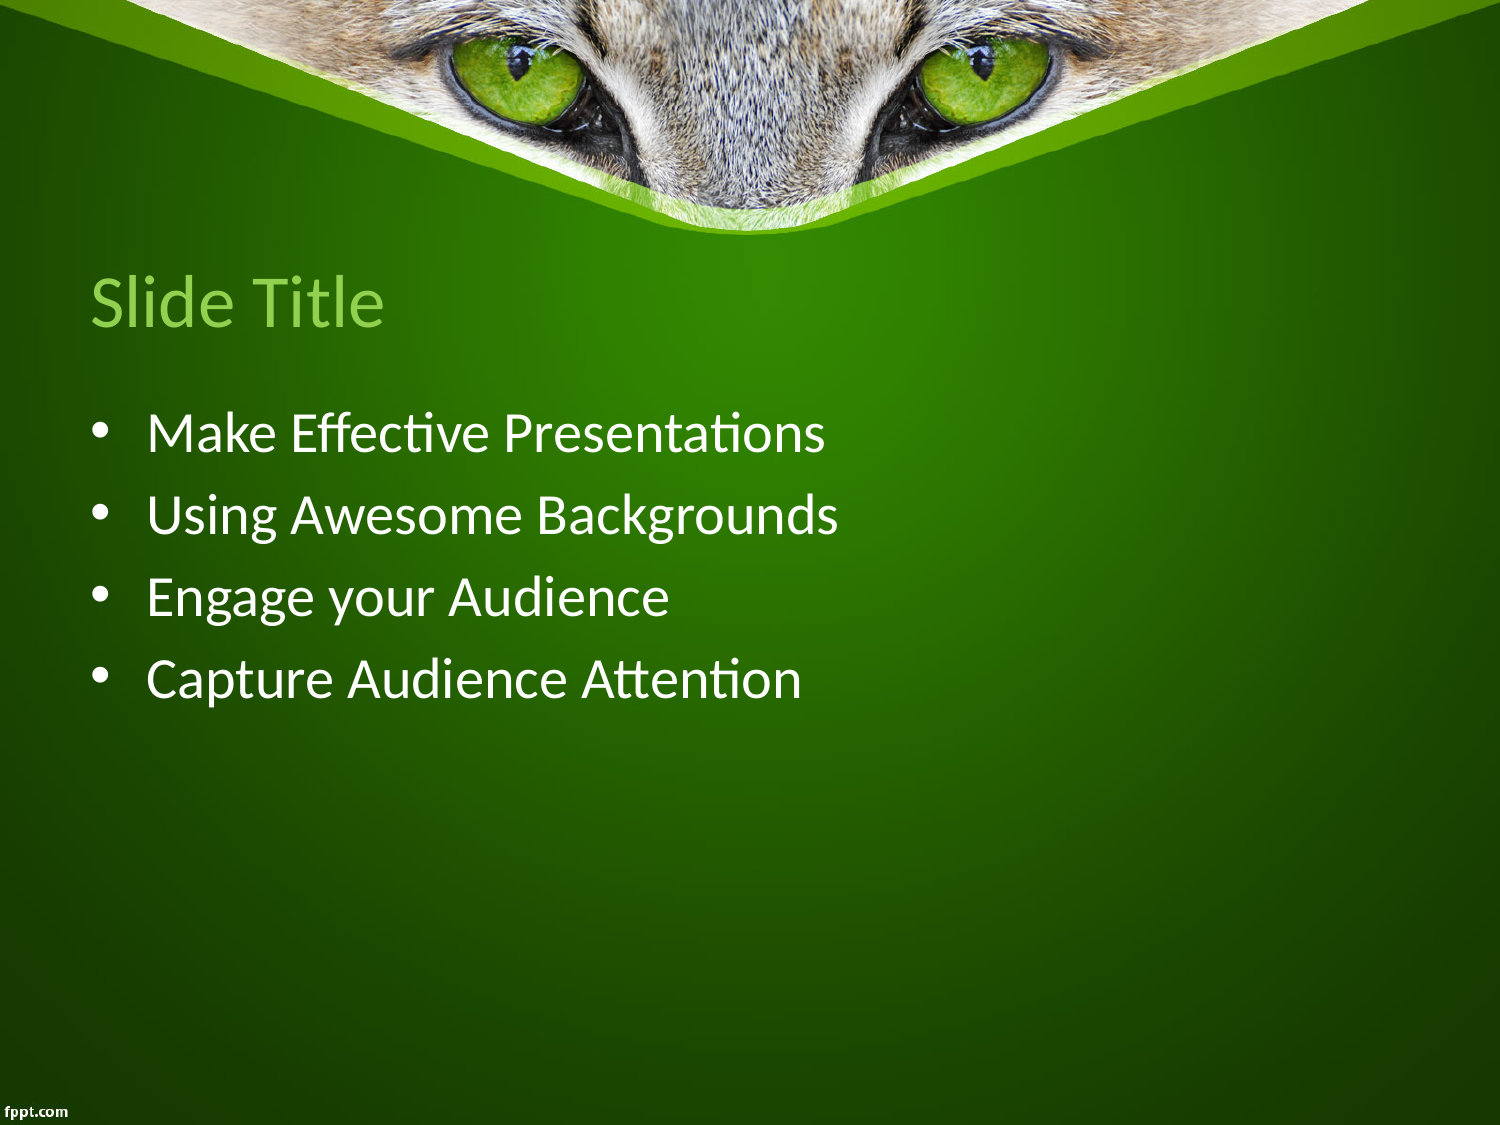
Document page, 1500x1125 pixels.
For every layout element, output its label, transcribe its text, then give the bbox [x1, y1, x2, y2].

list Make Effective Presentations Using Awesome Backgrounds Engage your Audience Capture Audience Attention [75, 387, 1425, 1064]
title Slide Title [75, 203, 1425, 387]
picture [0, 0, 1500, 1125]
